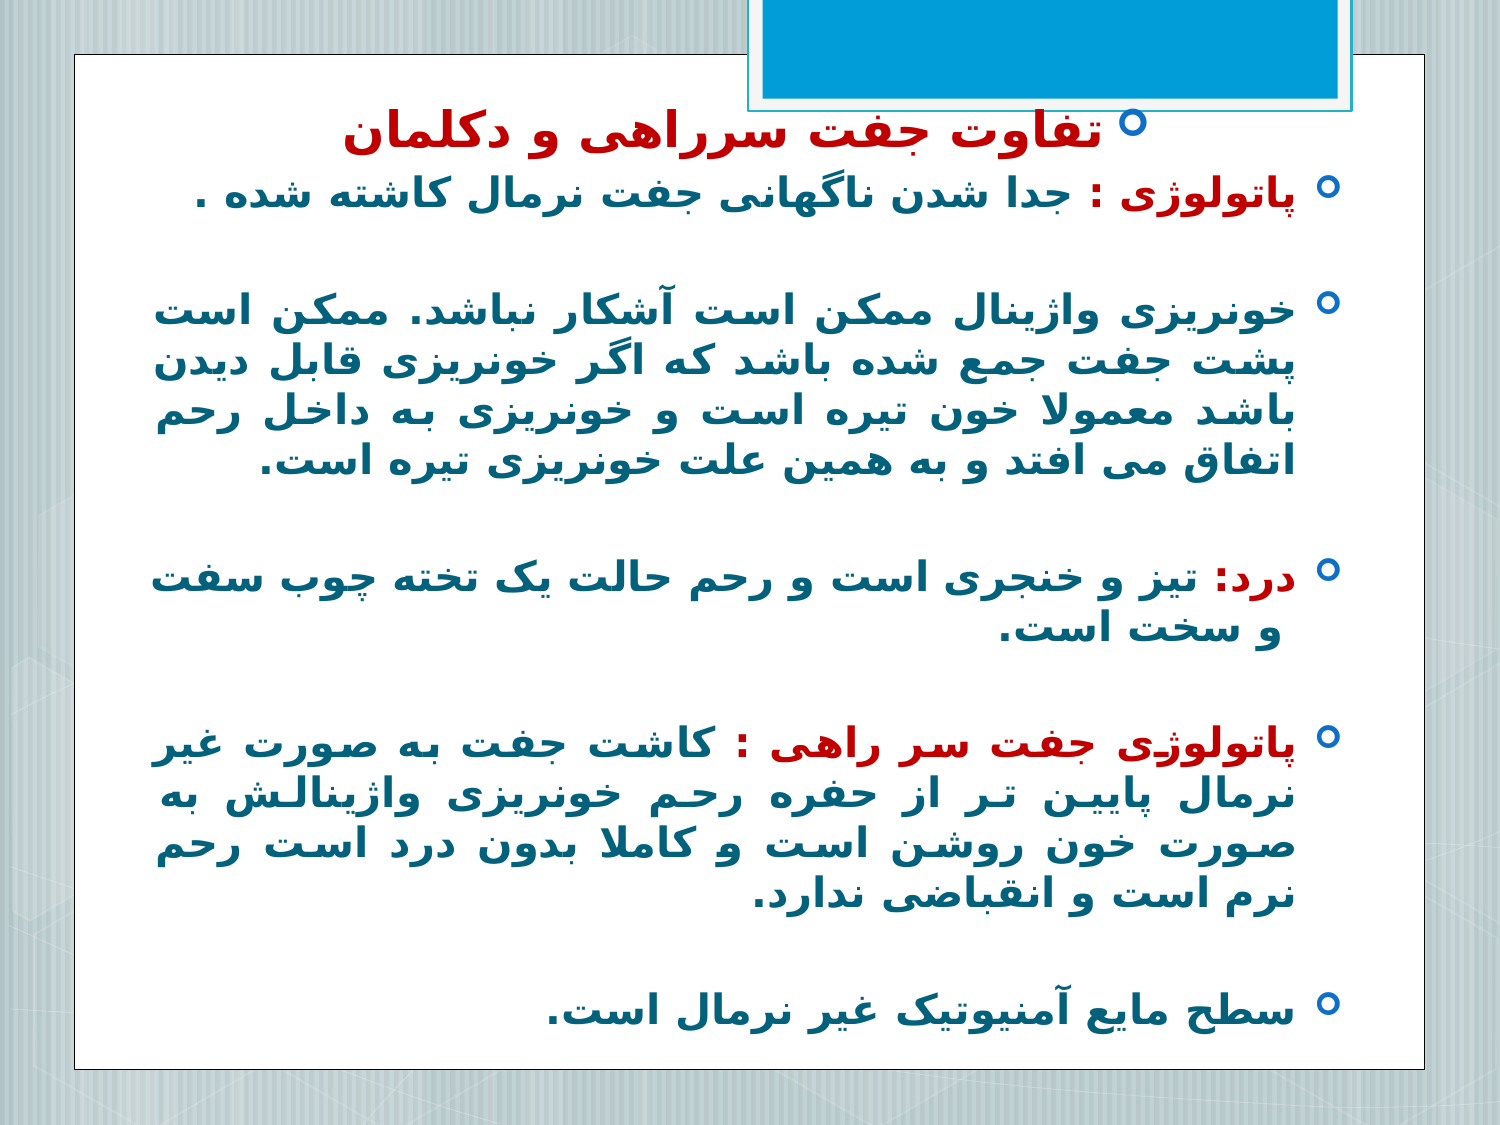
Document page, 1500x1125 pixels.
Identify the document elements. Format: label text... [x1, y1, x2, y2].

list تفاوت جفت سرراهی و دکلمان پاتولوژی : جدا شدن ناگهانی جفت نرمال کاشته شده . خونریزی واژینال ممکن است آشکار نباشد. ممکن است پشت جفت جمع شده باشد که اگر خونریزی قابل دیدن باشد معمولا خون تیره است و خونریزی به داخل رحم اتفاق می افتد و به همین علت خونریزی تیره است. درد: تیز و خنجری است و رحم حالت یک تخته چوب سفت و سخت است. پاتولوژی جفت سر راهی : کاشت جفت به صورت غیر نرمال پایین تر از حفره رحم خونریزی واژینالش به صورت خون روشن است و کاملا بدون درد است رحم نرم است و انقباضی ندارد. سطح مایع آمنیوتیک غیر نرمال است. [135, 90, 1369, 1024]
